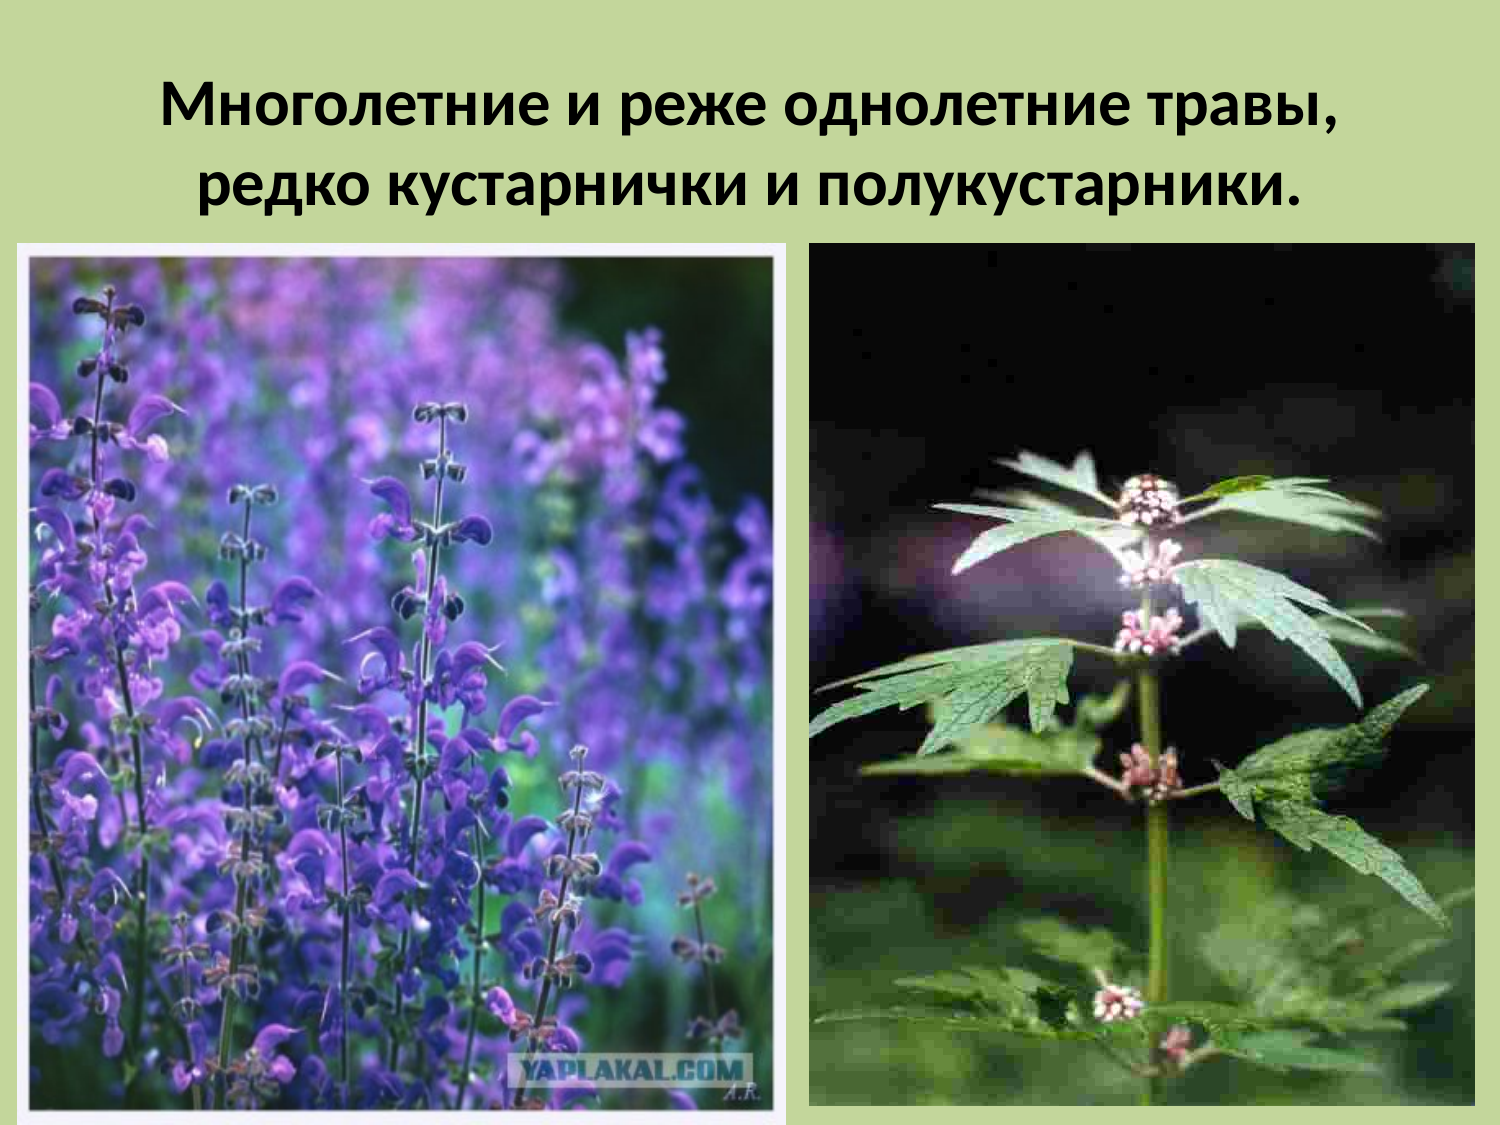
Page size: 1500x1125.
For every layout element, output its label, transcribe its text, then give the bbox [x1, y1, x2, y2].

title Многолетние и реже однолетние травы, редко кустарнички и полукустарники. [74, 44, 1426, 233]
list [17, 243, 786, 1125]
picture [808, 243, 1475, 1107]
